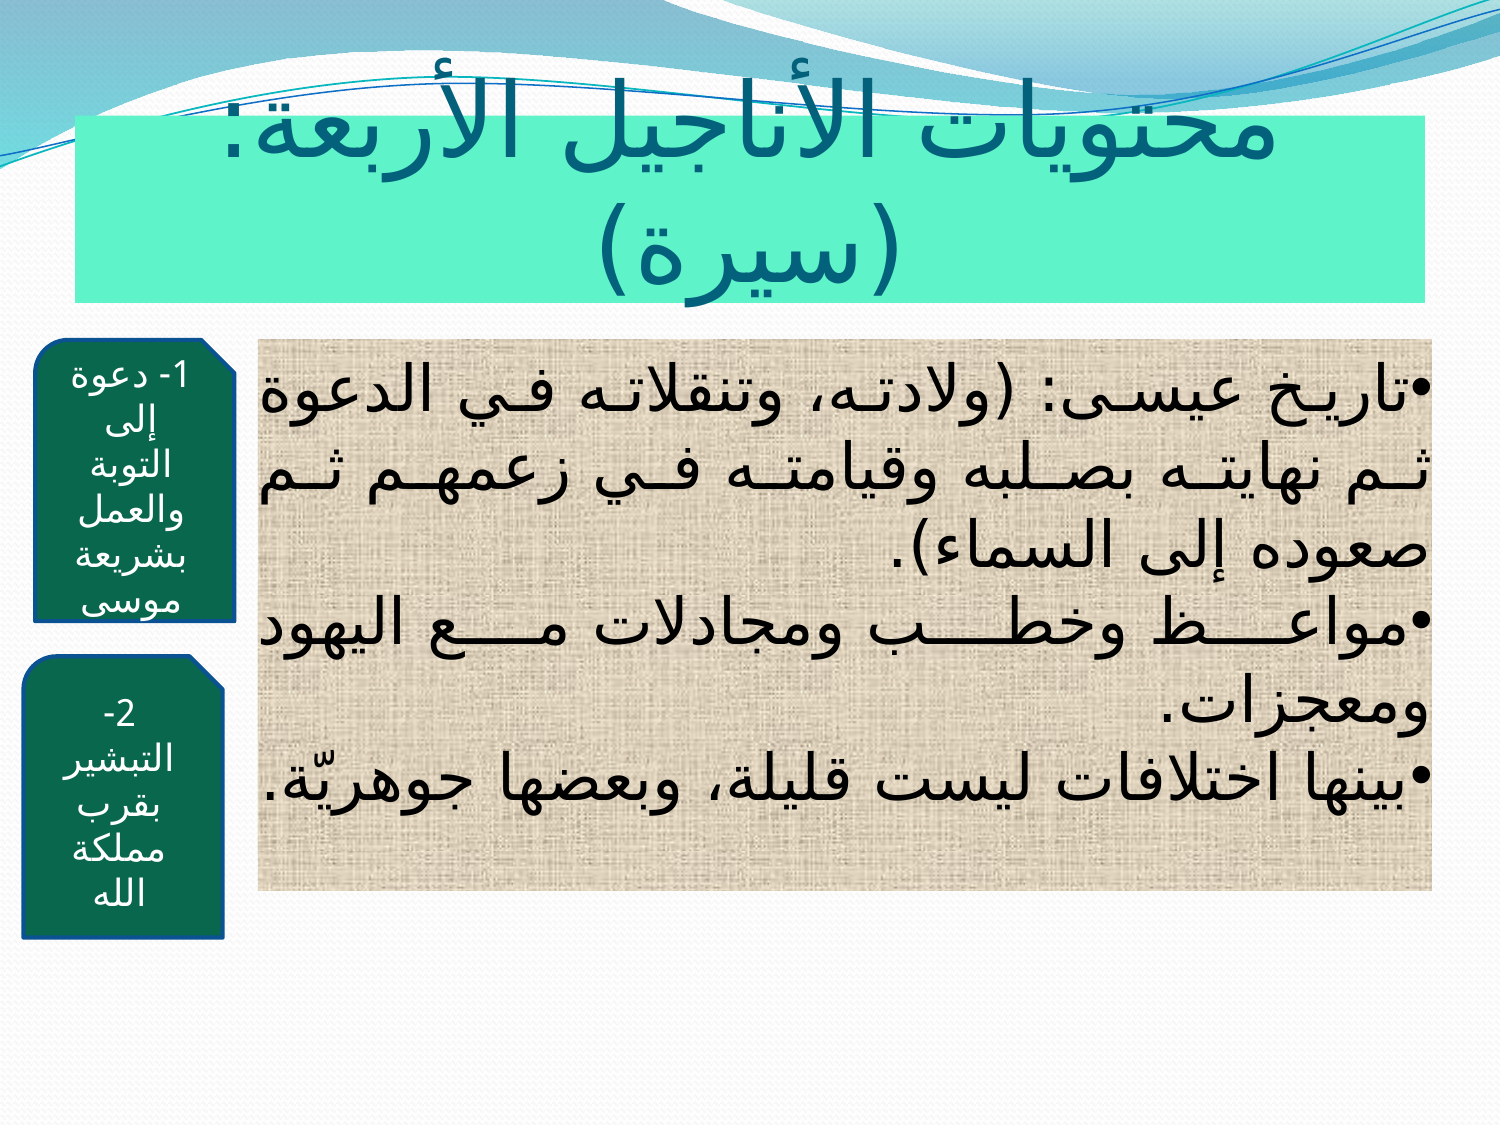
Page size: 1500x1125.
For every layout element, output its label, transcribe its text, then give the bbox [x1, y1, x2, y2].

text_box تاريخ عيسى: (ولادته، وتنقلاته في الدعوة ثم نهايته بصلبه وقيامته في زعمهم ثم صعوده إلى السماء). مواعظ وخطب ومجادلات مع اليهود ومعجزات. بينها اختلافات ليست قليلة، وبعضها جوهريّة. [257, 339, 1432, 891]
text_box 1- دعوة إلى التوبة والعمل بشريعة موسى [33, 337, 237, 624]
title محتويات الأناجيل الأربعة: (سيرة) [75, 115, 1425, 303]
text_box 2- التبشير بقرب مملكة الله [21, 654, 225, 940]
